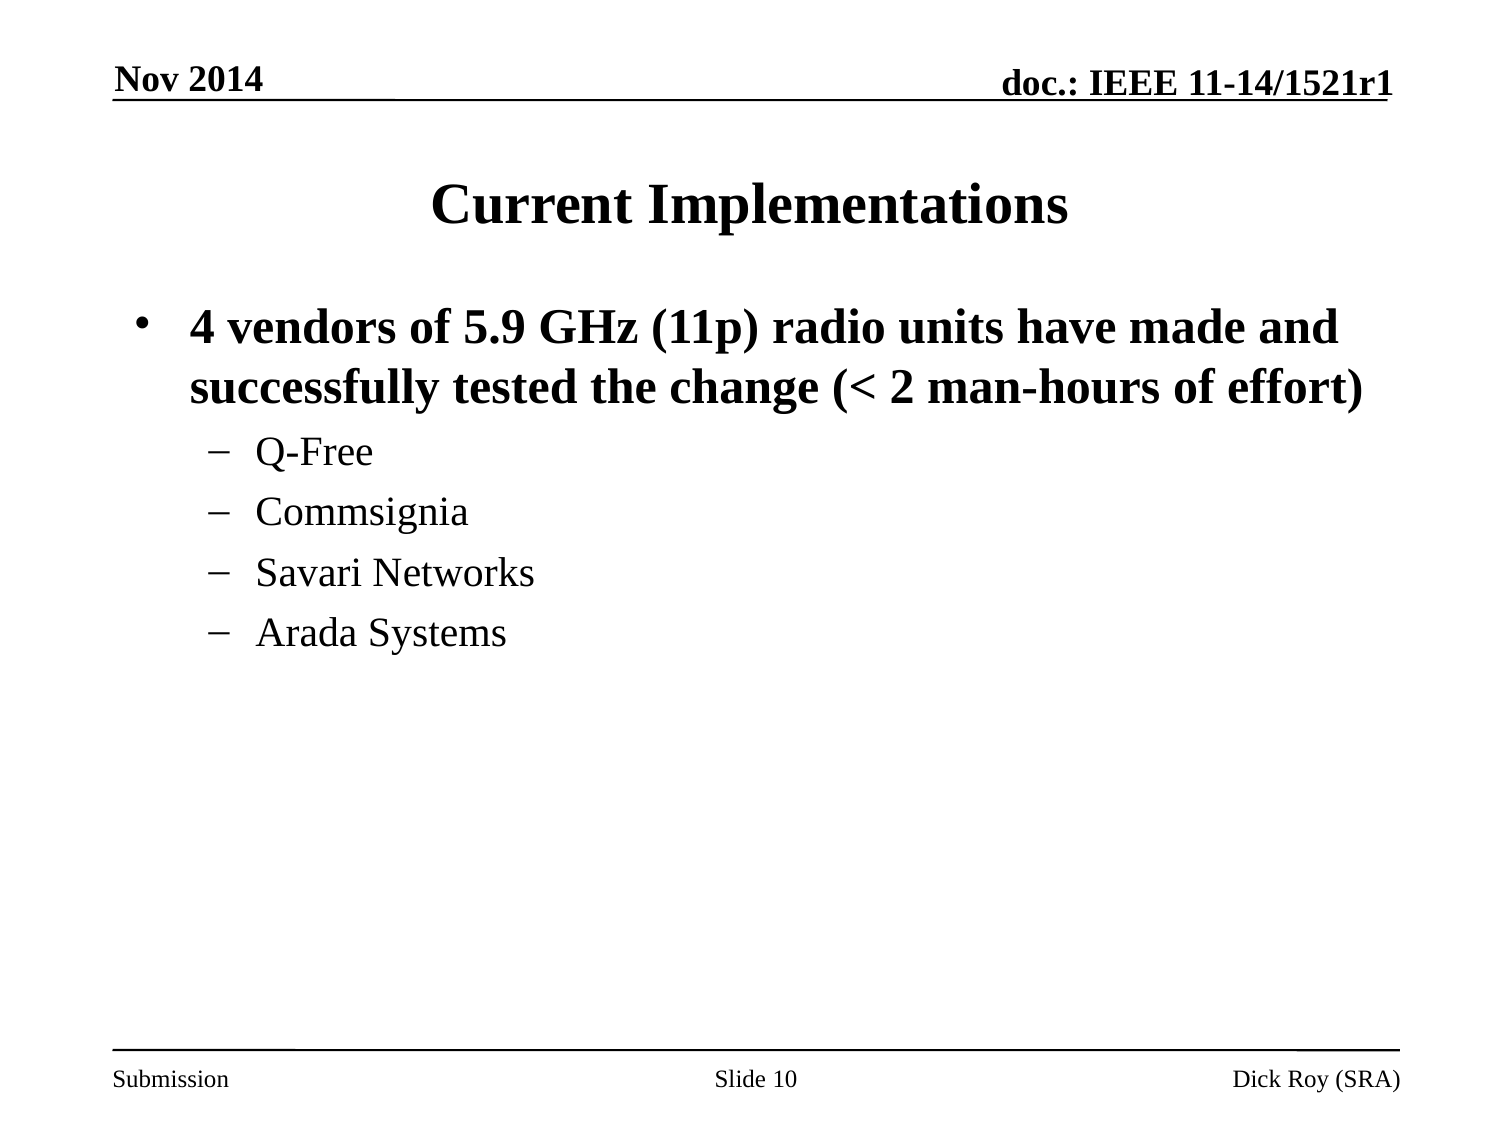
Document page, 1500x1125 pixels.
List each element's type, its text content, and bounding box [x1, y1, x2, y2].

text_box Slide 10 [712, 1062, 800, 1122]
title Current Implementations [112, 112, 1388, 288]
text_box Nov 2014 [114, 54, 493, 100]
list 4 vendors of 5.9 GHz (11p) radio units have made and successfully tested the change (< 2 man-hours of effort) Q-Free Commsignia Savari Networks Arada Systems [118, 285, 1394, 961]
text_box [878, 1062, 1402, 1092]
